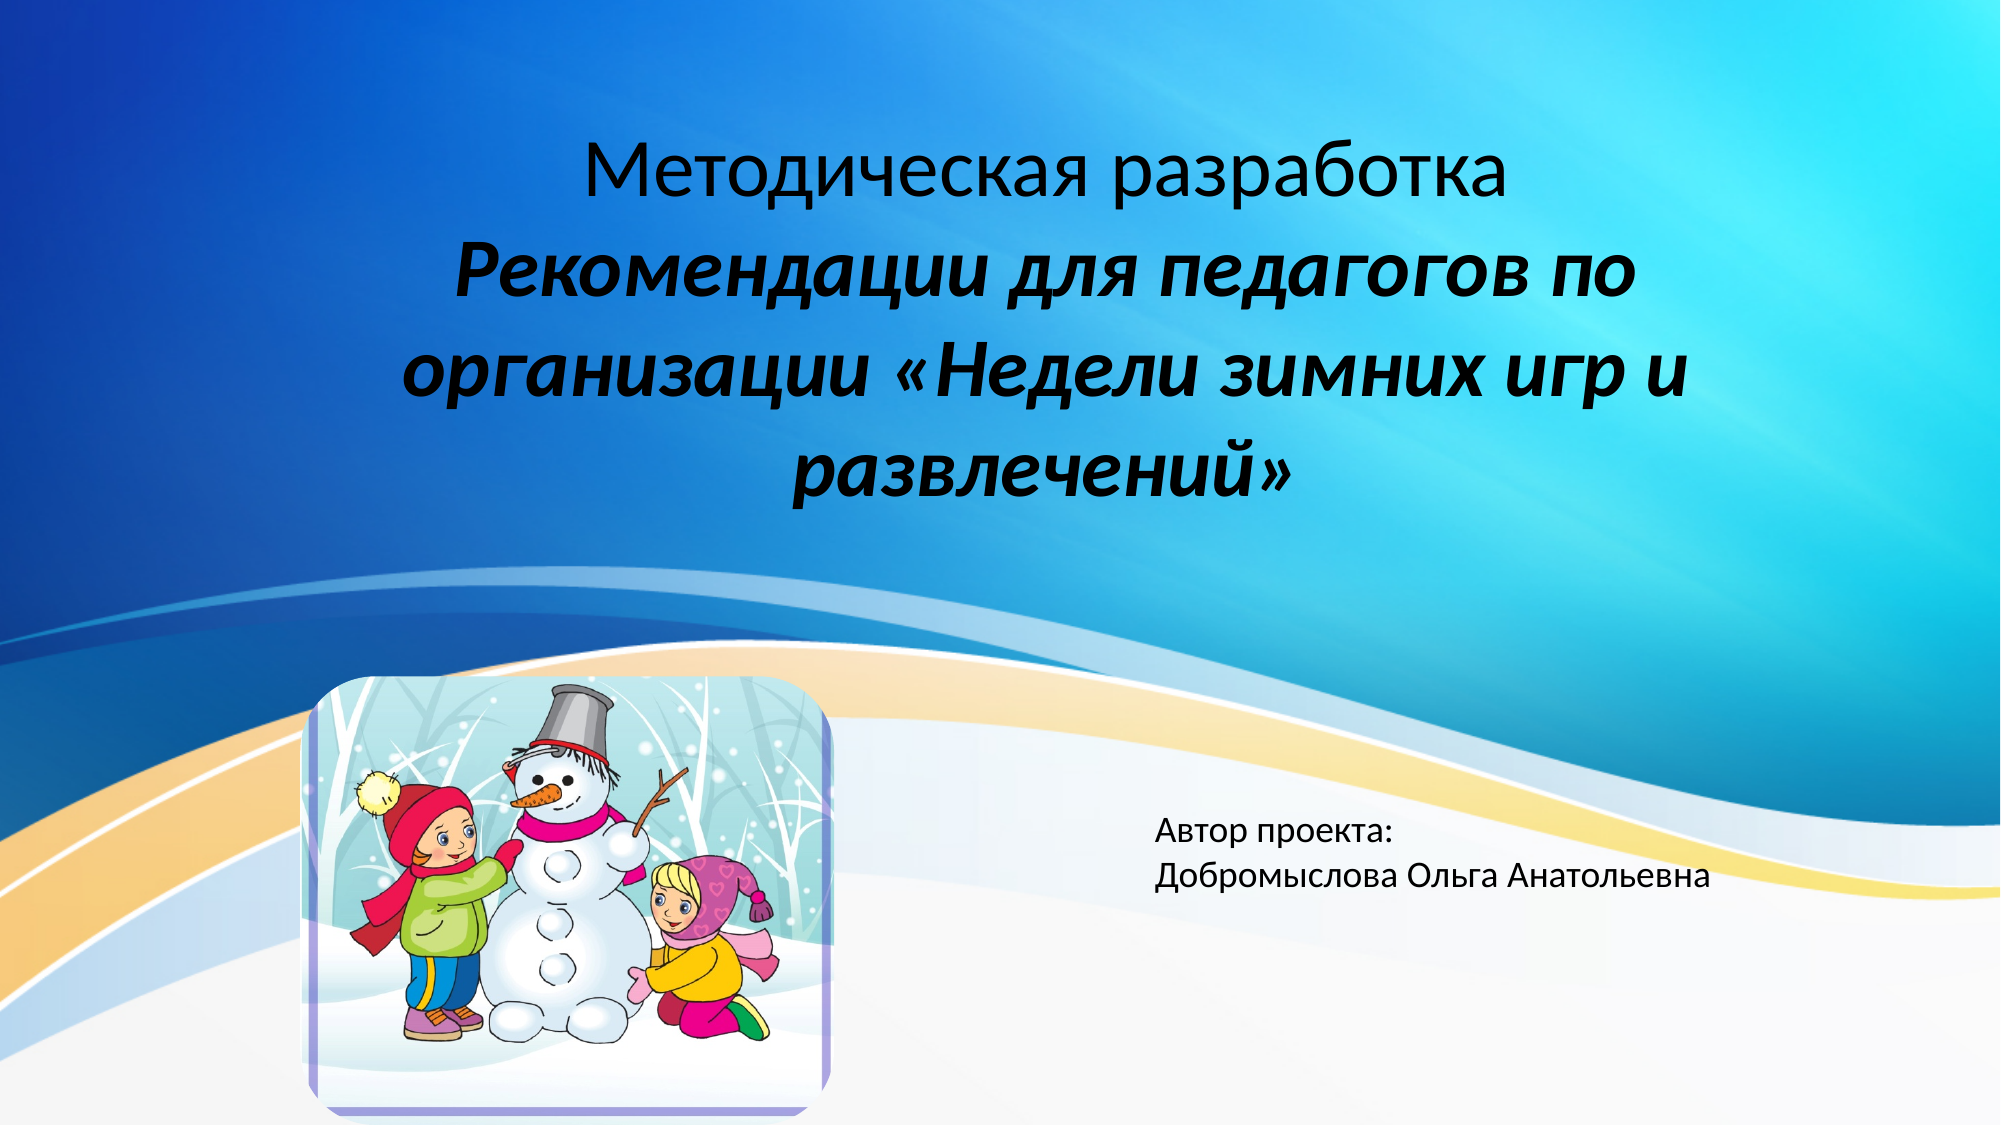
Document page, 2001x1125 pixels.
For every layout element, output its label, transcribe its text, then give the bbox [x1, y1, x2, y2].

text_box Автор проекта: Добромыслова Ольга Анатольевна [1140, 797, 1974, 903]
picture [0, 0, 2001, 1125]
text_box Методическая разработка Рекомендации для педагогов по организации «Недели зимних игр и развлечений» [377, 105, 1716, 521]
